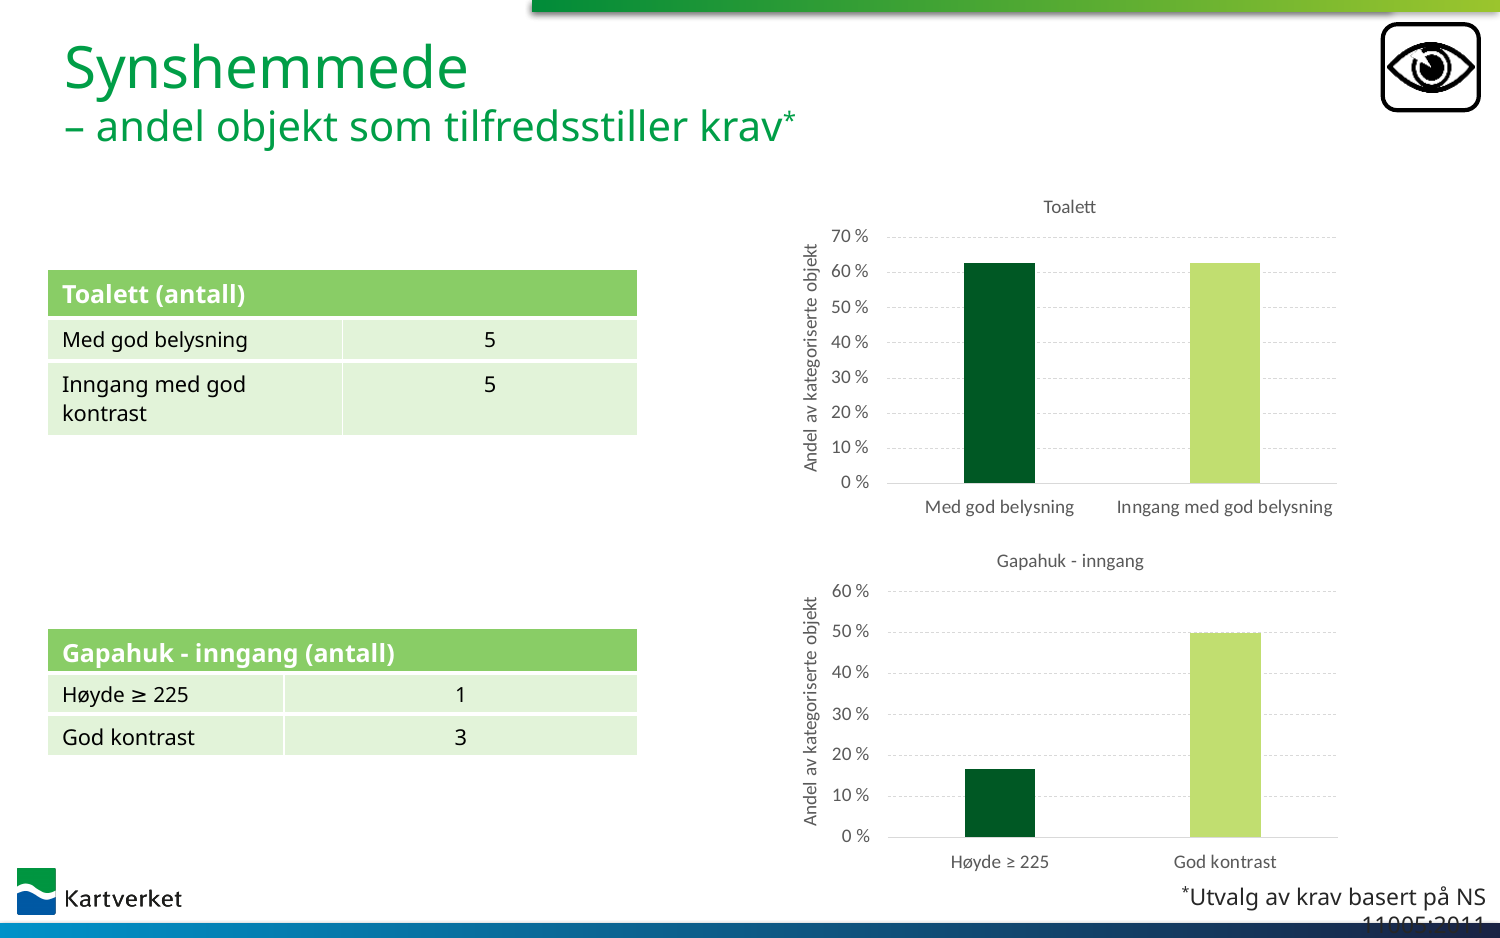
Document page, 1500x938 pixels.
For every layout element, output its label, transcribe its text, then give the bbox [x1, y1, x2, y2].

text_box Synshemmede – andel objekt som tilfredsstiller krav* [49, 24, 1431, 158]
table_header Toalett (antall) [48, 270, 637, 316]
table_cell 5 [343, 363, 637, 435]
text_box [1382, 24, 1480, 111]
picture [791, 187, 1348, 526]
table_header Gapahuk - inngang (antall) [48, 629, 637, 671]
table_cell God kontrast [48, 716, 283, 755]
table_cell Inngang med god kontrast [48, 363, 342, 435]
text_box *Utvalg av krav basert på NS 11005:2011 [1068, 873, 1500, 938]
picture [791, 541, 1349, 880]
table_cell 3 [285, 716, 637, 755]
table_cell 1 [285, 675, 637, 712]
table_cell Høyde ≥ 225 [48, 675, 283, 712]
table_cell 5 [343, 320, 637, 359]
table_cell Med god belysning [48, 320, 342, 359]
